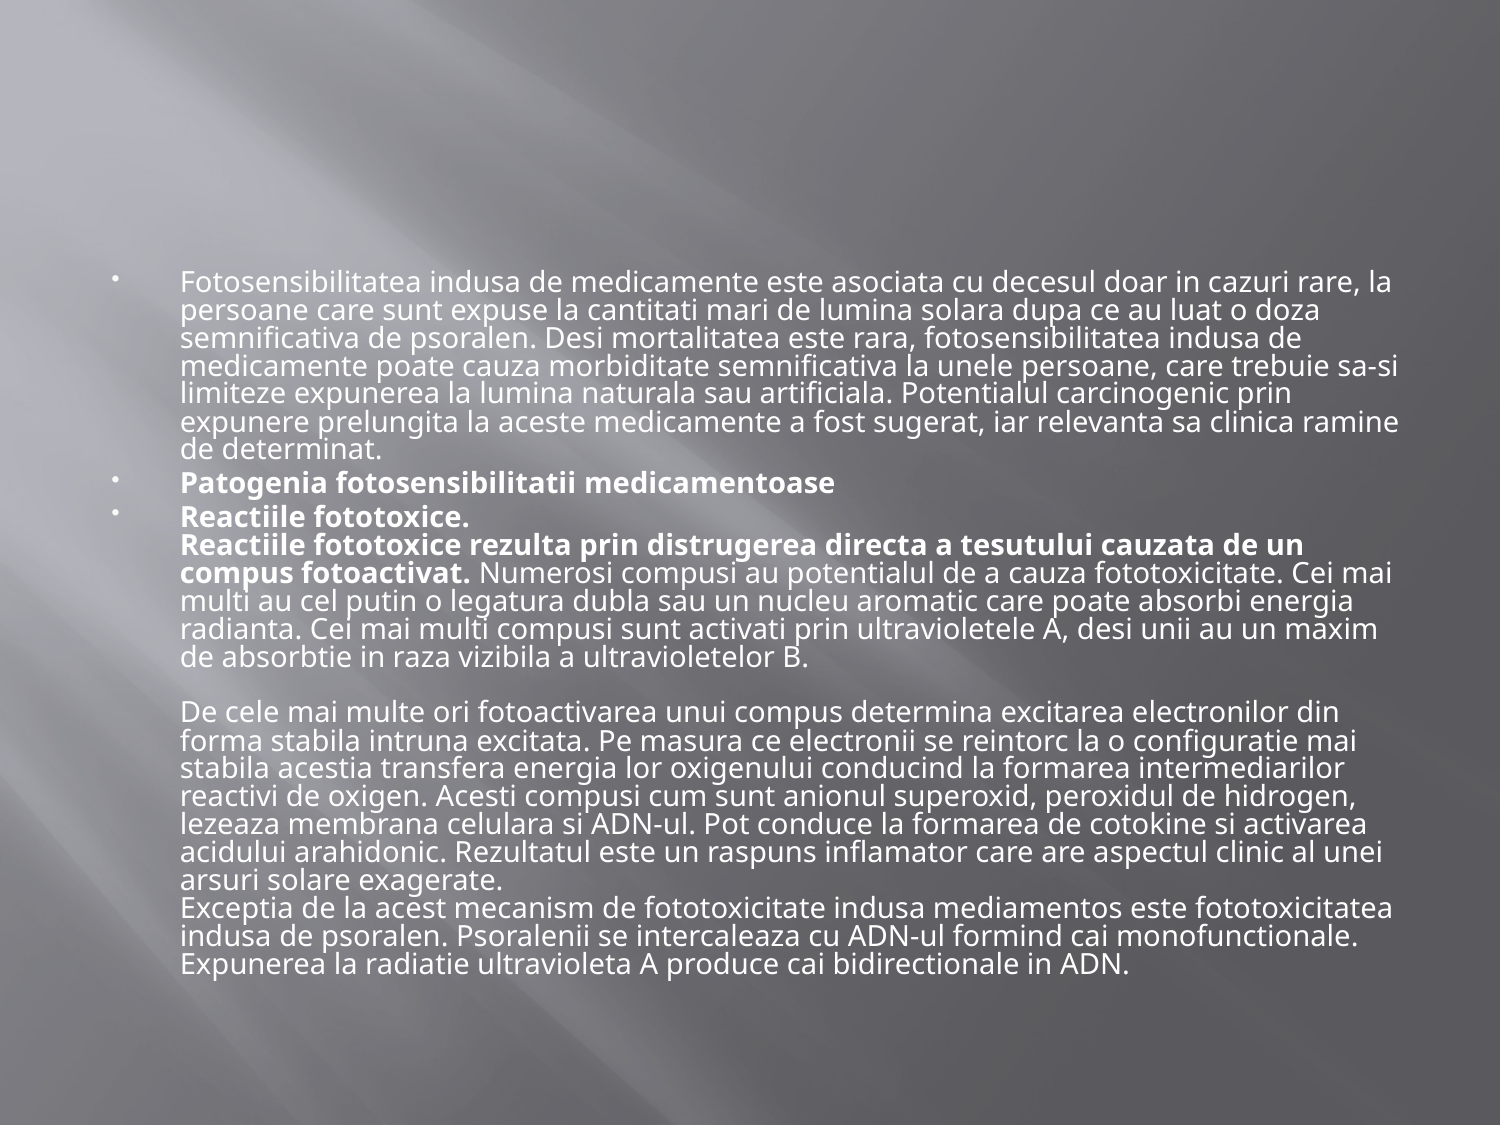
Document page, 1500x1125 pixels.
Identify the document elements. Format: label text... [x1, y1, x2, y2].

list Fotosensibilitatea indusa de medicamente este asociata cu decesul doar in cazuri rare, la persoane care sunt expuse la cantitati mari de lumina solara dupa ce au luat o doza semnificativa de psoralen. Desi mortalitatea este rara, fotosensibilitatea indusa de medicamente poate cauza morbiditate semnificativa la unele persoane, care trebuie sa-si limiteze expunerea la lumina naturala sau artificiala. Potentialul carcinogenic prin expunere prelungita la aceste medicamente a fost sugerat, iar relevanta sa clinica ramine de determinat. Patogenia fotosensibilitatii medicamentoase Reactiile fototoxice. Reactiile fototoxice rezulta prin distrugerea directa a tesutului cauzata de un compus fotoactivat. Numerosi compusi au potentialul de a cauza fototoxicitate. Cei mai multi au cel putin o legatura dubla sau un nucleu aromatic care poate absorbi energia radianta. Cei mai multi compusi sunt activati prin ultravioletele A, desi unii au un maxim de absorbtie in raza vizibila a ultravioletelor B. De cele mai multe ori fotoactivarea unui compus determina excitarea electronilor din forma stabila intruna excitata. Pe masura ce electronii se reintorc la o configuratie mai stabila acestia transfera energia lor oxigenului conducind la formarea intermediarilor reactivi de oxigen. Acesti compusi cum sunt anionul superoxid, peroxidul de hidrogen, lezeaza membrana celulara si ADN-ul. Pot conduce la formarea de cotokine si activarea acidului arahidonic. Rezultatul este un raspuns inflamator care are aspectul clinic al unei arsuri solare exagerate. Exceptia de la acest mecanism de fototoxicitate indusa mediamentos este fototoxicitatea indusa de psoralen. Psoralenii se intercaleaza cu ADN-ul formind cai monofunctionale. Expunerea la radiatie ultravioleta A produce cai bidirectionale in ADN. [74, 262, 1426, 1036]
